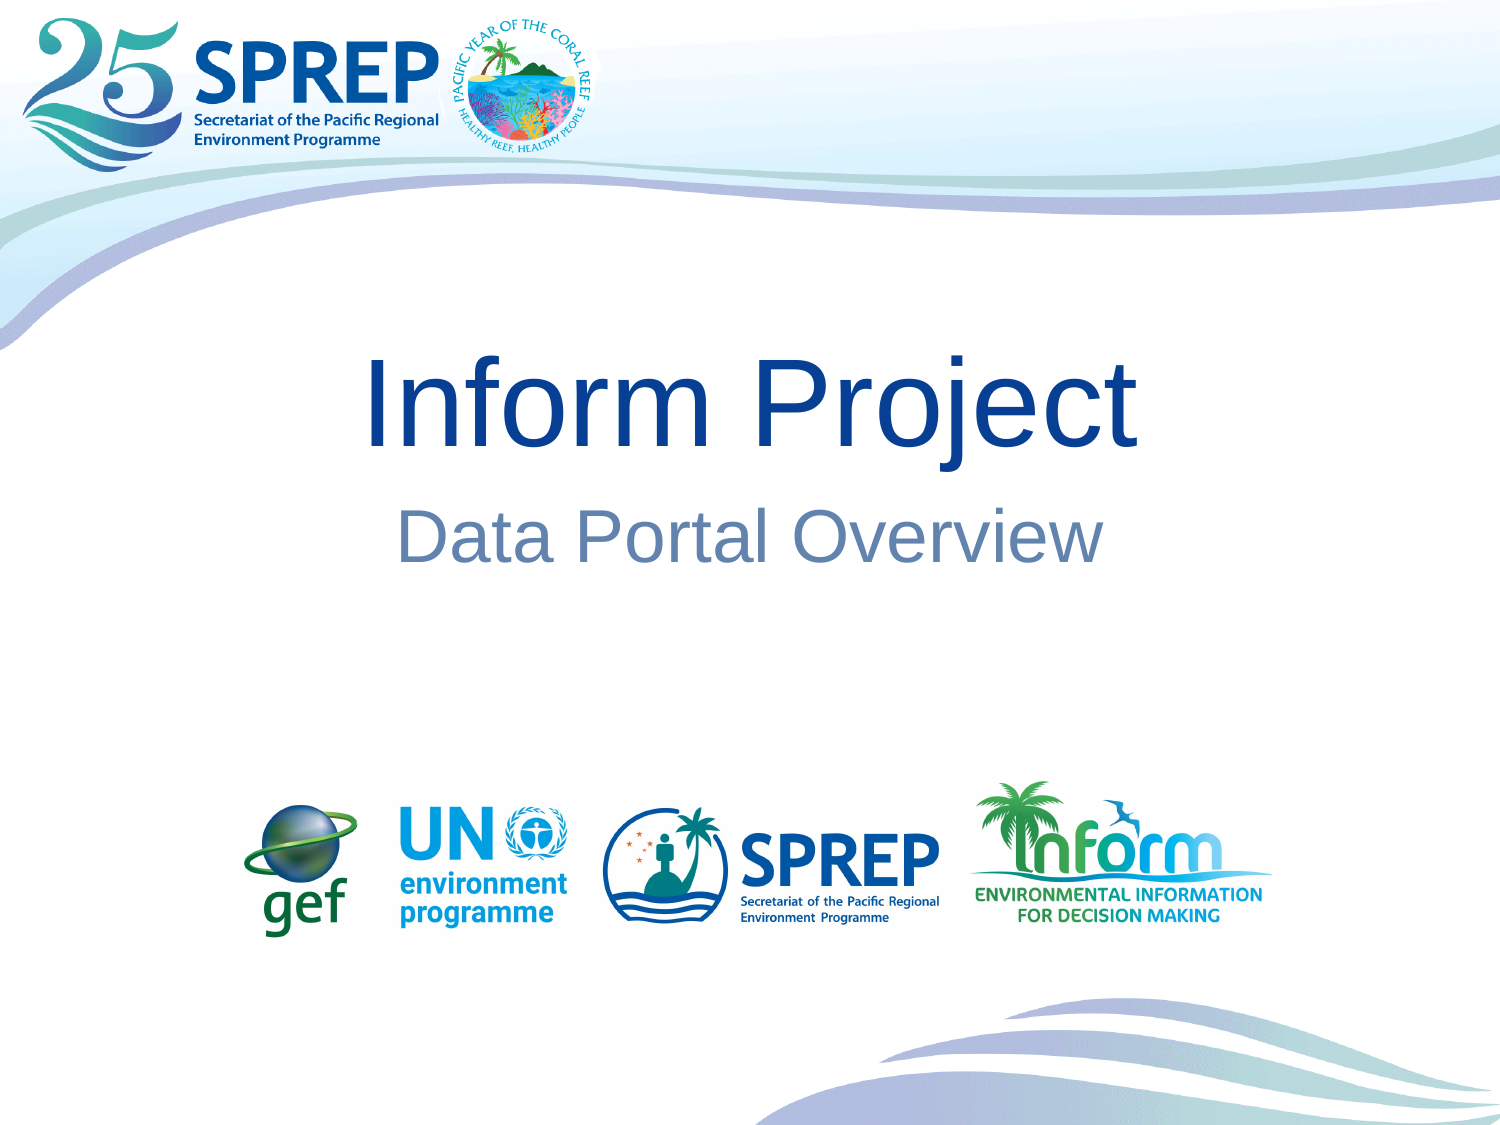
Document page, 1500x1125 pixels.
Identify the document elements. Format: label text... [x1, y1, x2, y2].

title Inform Project [0, 294, 1500, 479]
picture [0, 0, 1500, 294]
subtitle Data Portal Overview [0, 479, 1500, 606]
picture [0, 606, 1500, 1125]
